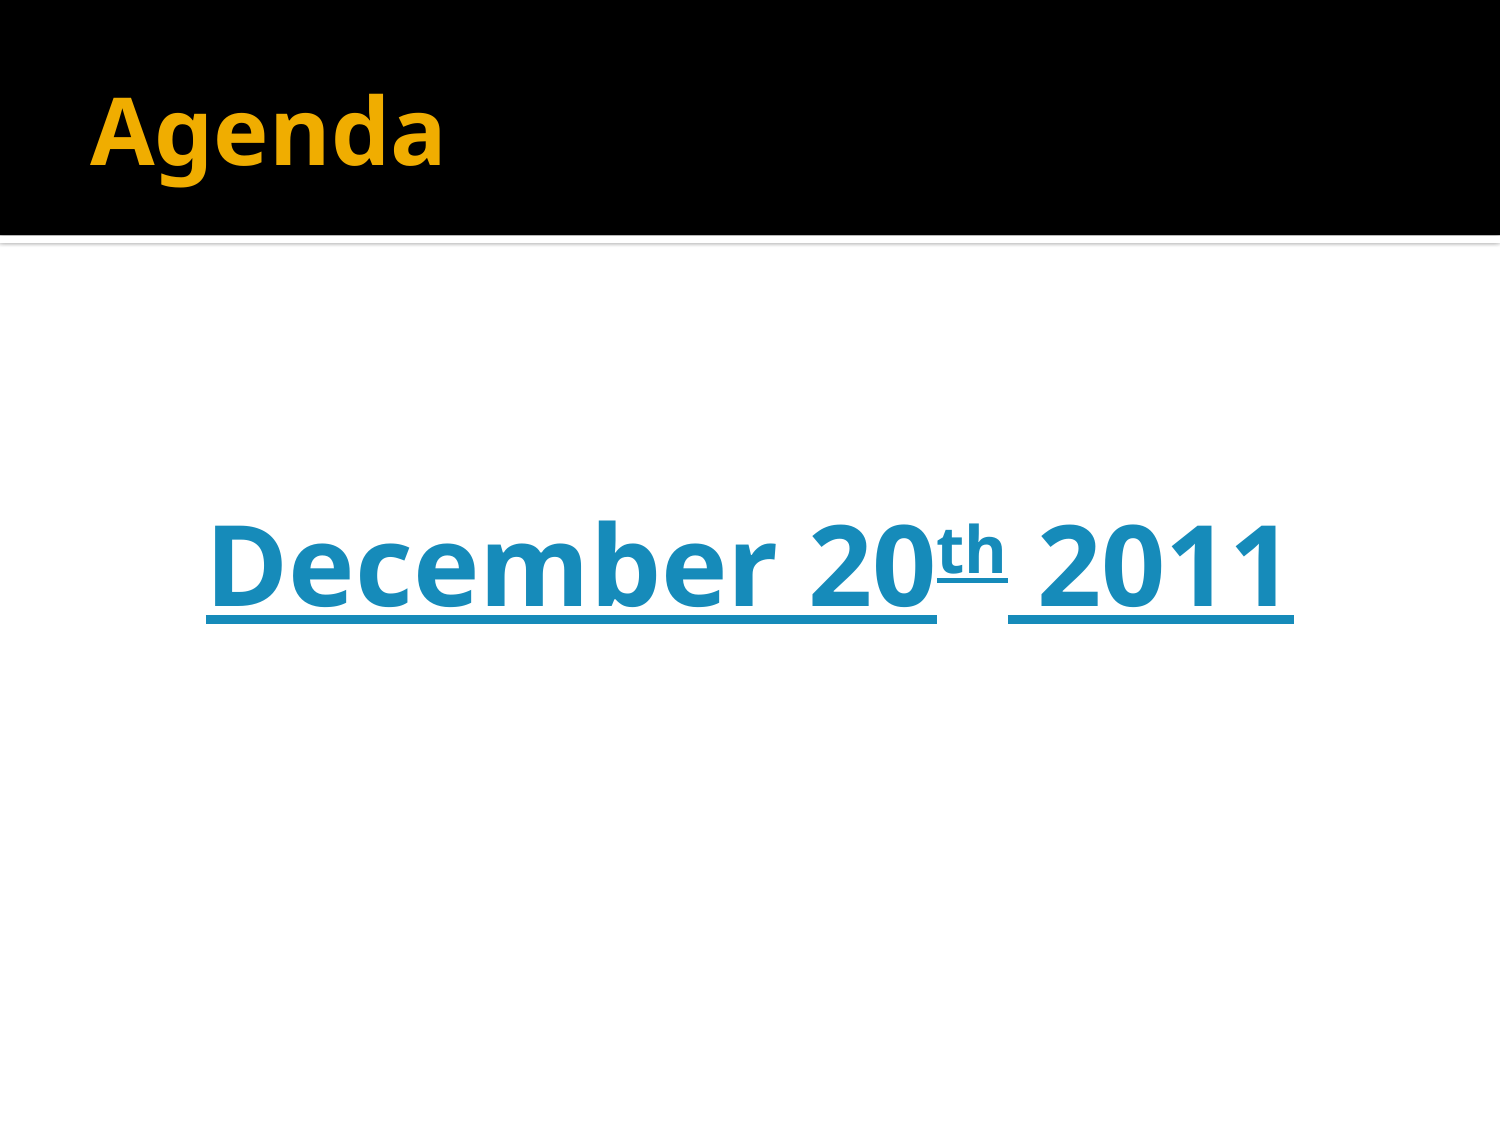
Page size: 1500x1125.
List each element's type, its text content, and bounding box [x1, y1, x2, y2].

text_box December 20th 2011 [190, 486, 1310, 655]
title Agenda [75, 24, 1425, 231]
